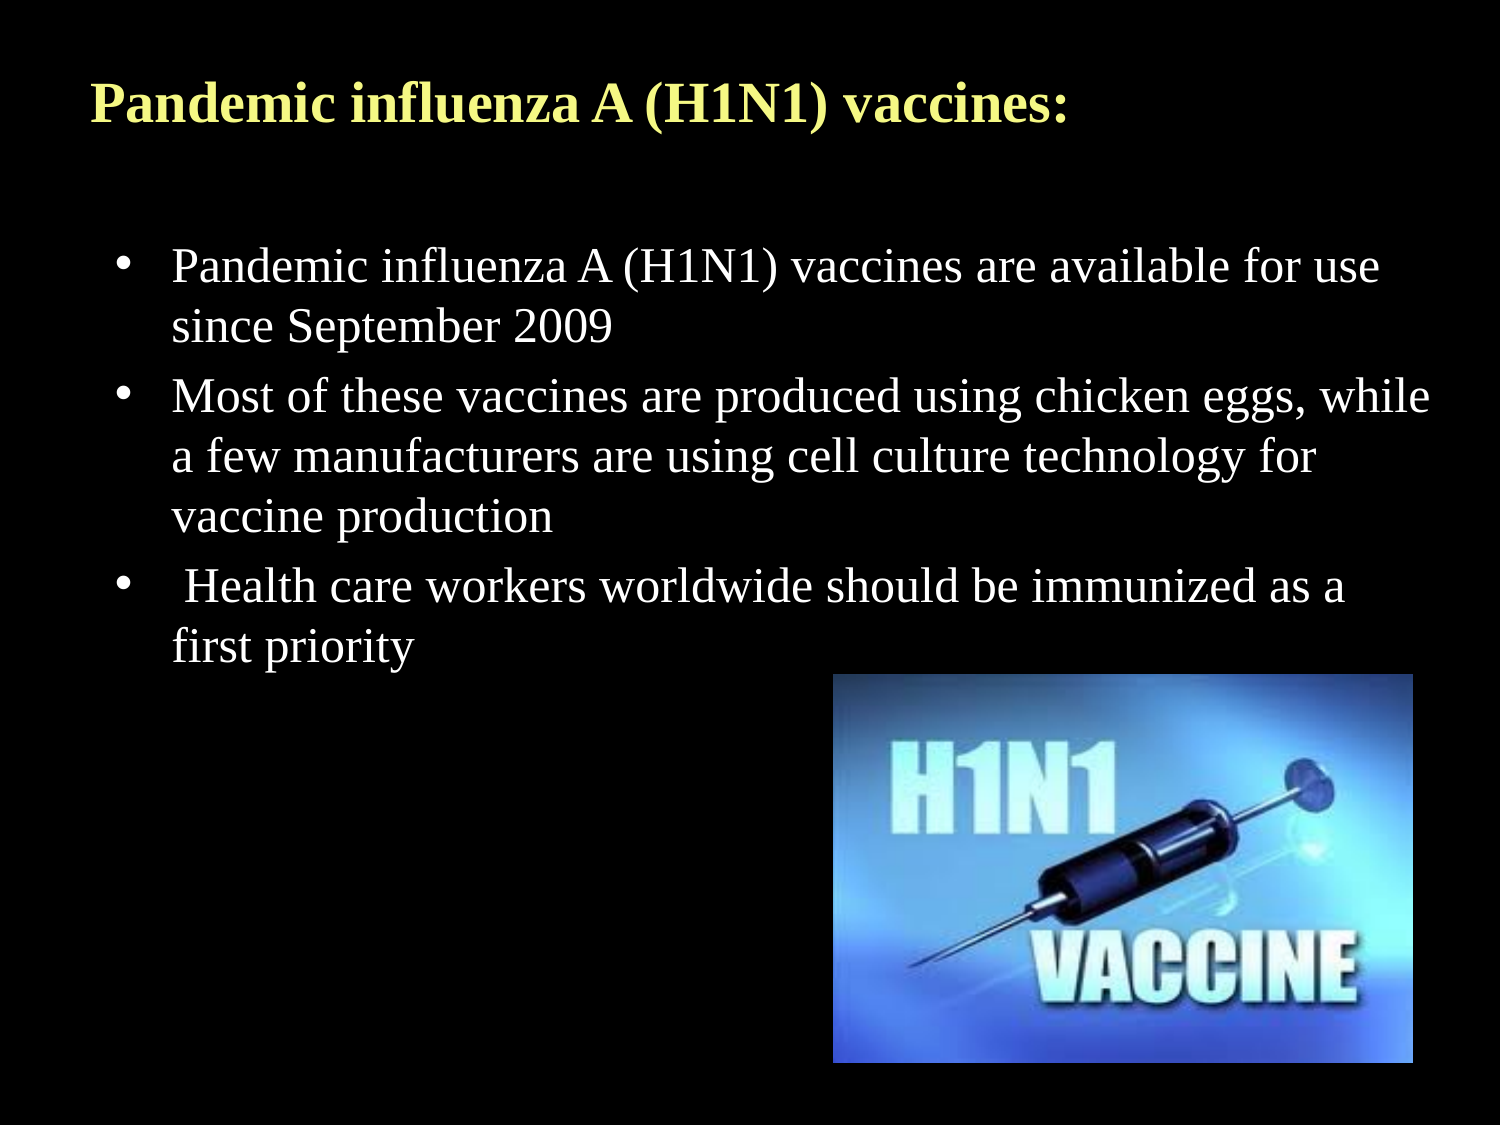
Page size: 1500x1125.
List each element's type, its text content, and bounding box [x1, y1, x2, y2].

list Pandemic influenza A (H1N1) vaccines are available for use since September 2009 Most of these vaccines are produced using chicken eggs, while a few manufacturers are using cell culture technology for vaccine production Health care workers worldwide should be immunized as a first priority [99, 224, 1450, 1005]
picture [833, 674, 1413, 1063]
title Pandemic influenza A (H1N1) vaccines: [75, 45, 1425, 213]
